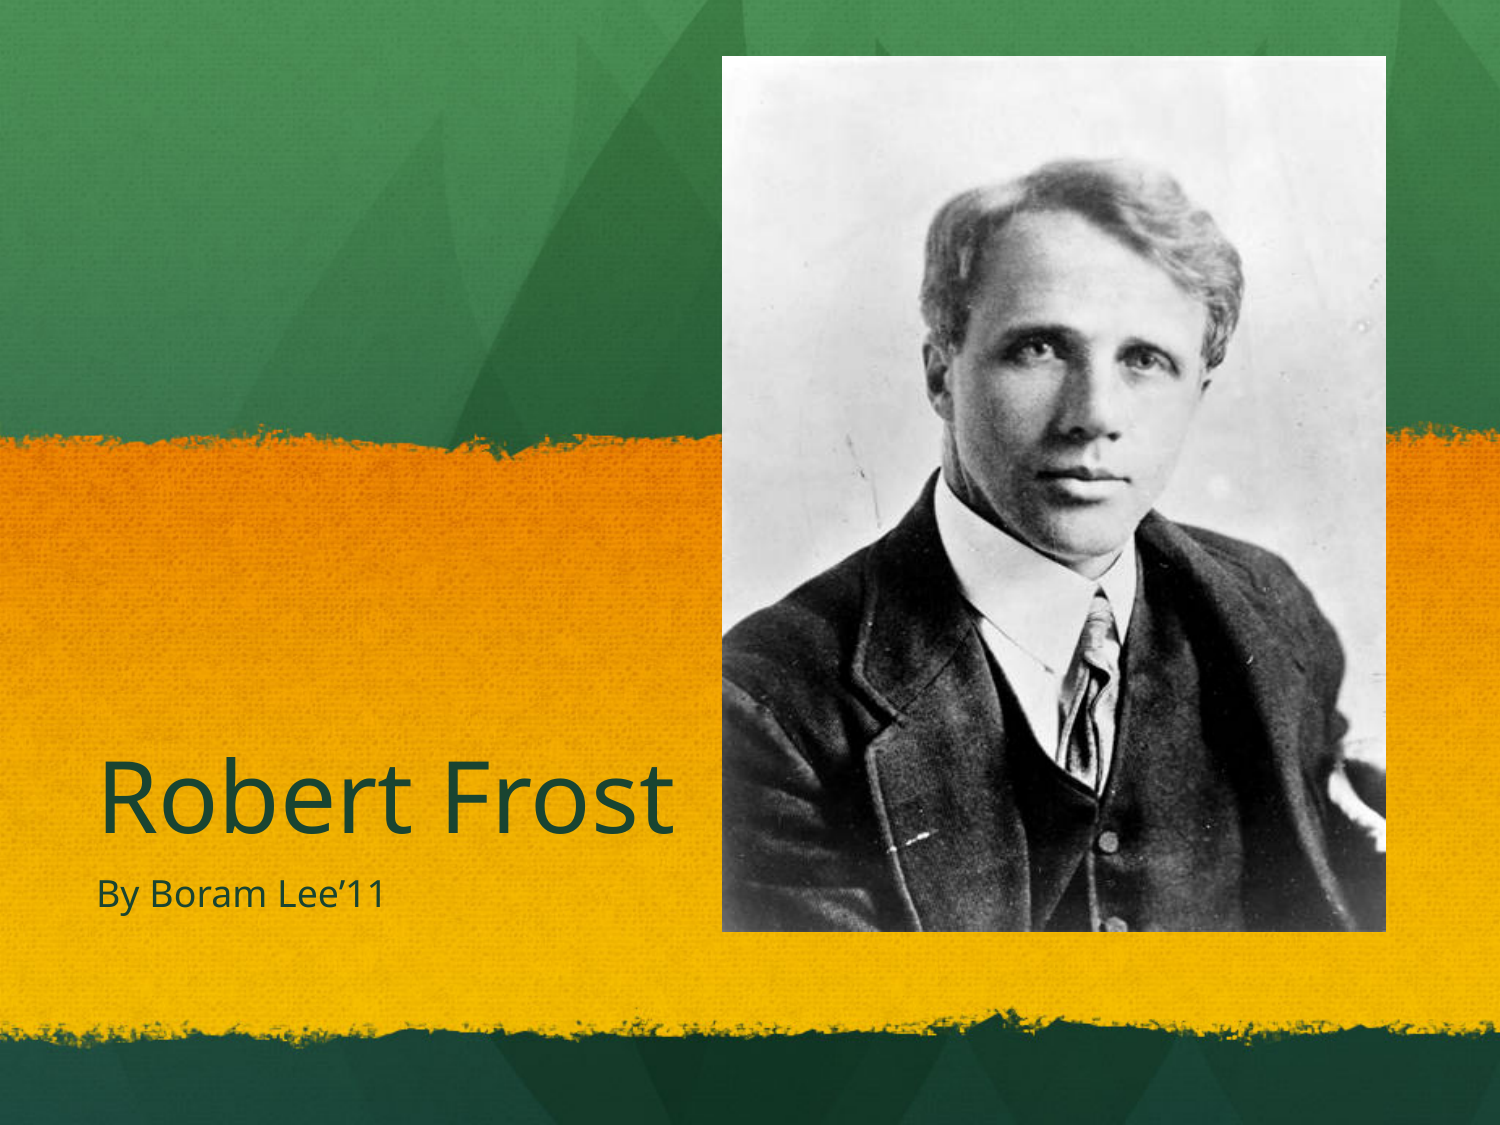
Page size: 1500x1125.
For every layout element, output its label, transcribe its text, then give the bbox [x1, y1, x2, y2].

title Robert Frost [81, 619, 711, 861]
subtitle By Boram Lee’11 [81, 862, 1262, 1025]
picture [0, 0, 1500, 1125]
